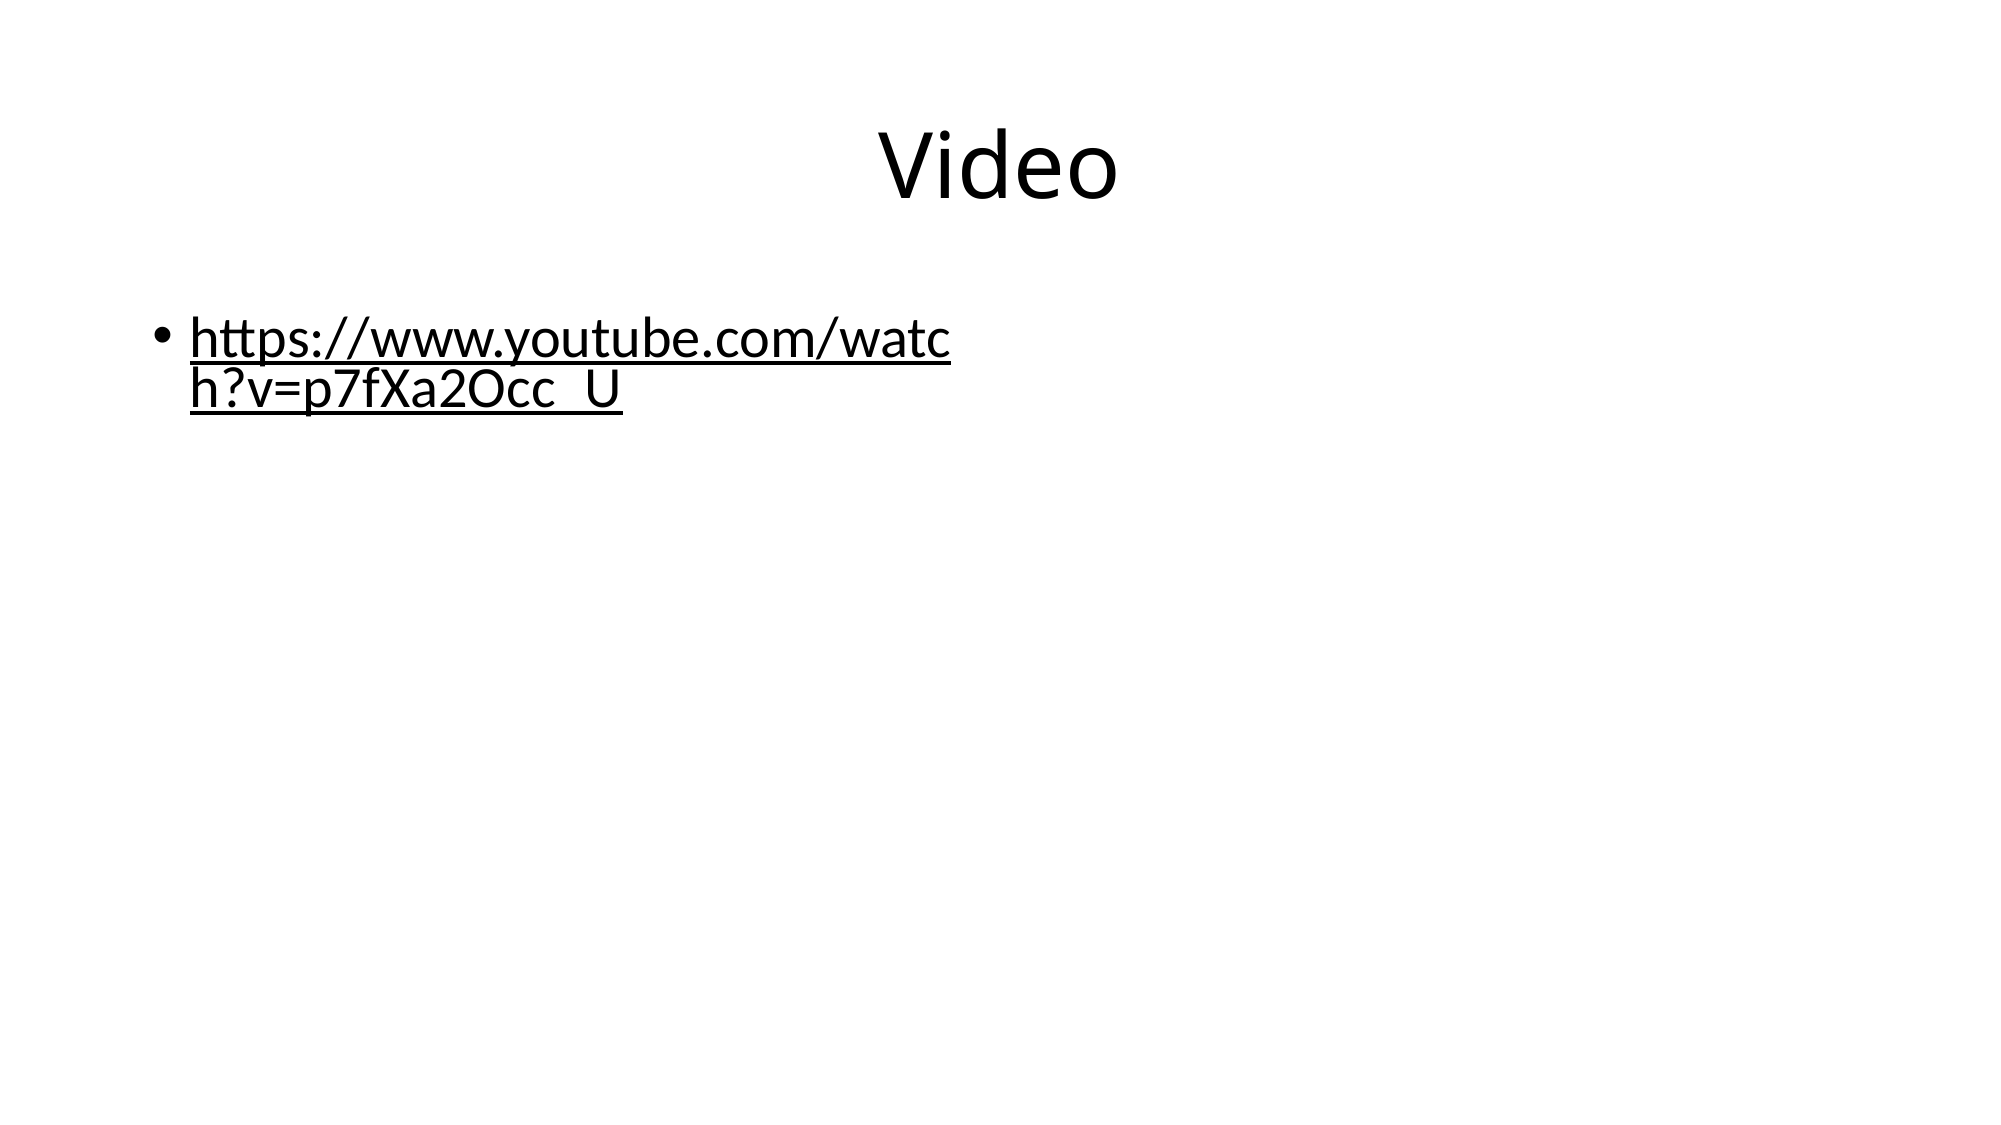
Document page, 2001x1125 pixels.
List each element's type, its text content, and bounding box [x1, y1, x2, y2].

title Video [137, 59, 1863, 278]
list https://www.youtube.com/watch?v=p7fXa2Occ_U [137, 299, 988, 1014]
